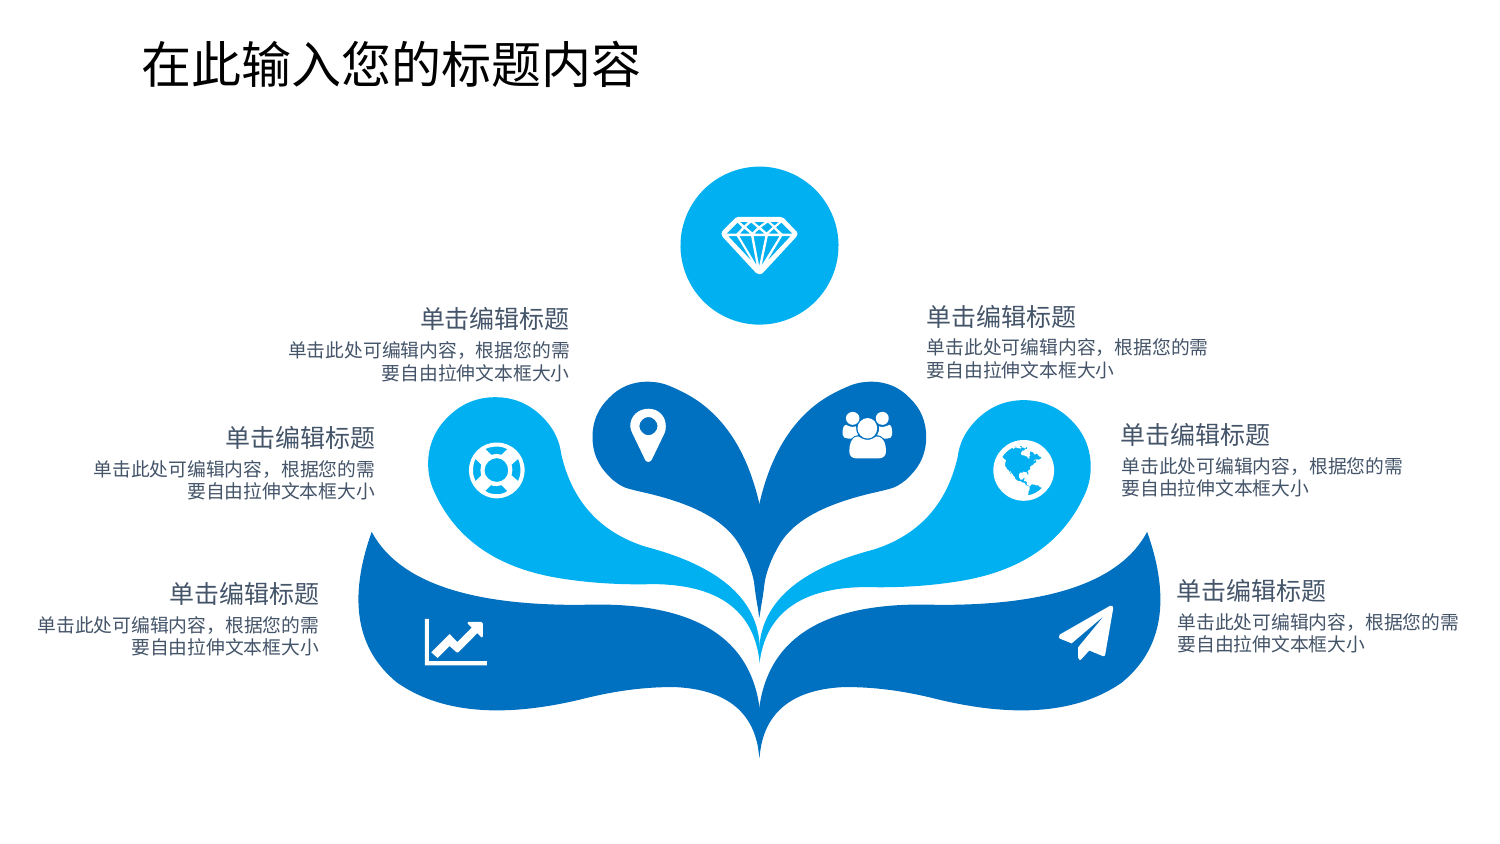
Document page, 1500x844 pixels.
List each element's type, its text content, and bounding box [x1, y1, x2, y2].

text_box 在此输入您的标题内容 [125, 26, 740, 102]
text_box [427, 396, 1092, 664]
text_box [87, 422, 376, 504]
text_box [31, 578, 320, 660]
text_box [592, 381, 927, 618]
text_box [680, 166, 839, 325]
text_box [282, 303, 571, 385]
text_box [1176, 575, 1465, 657]
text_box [926, 300, 1215, 382]
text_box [1120, 419, 1409, 501]
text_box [347, 531, 1172, 758]
